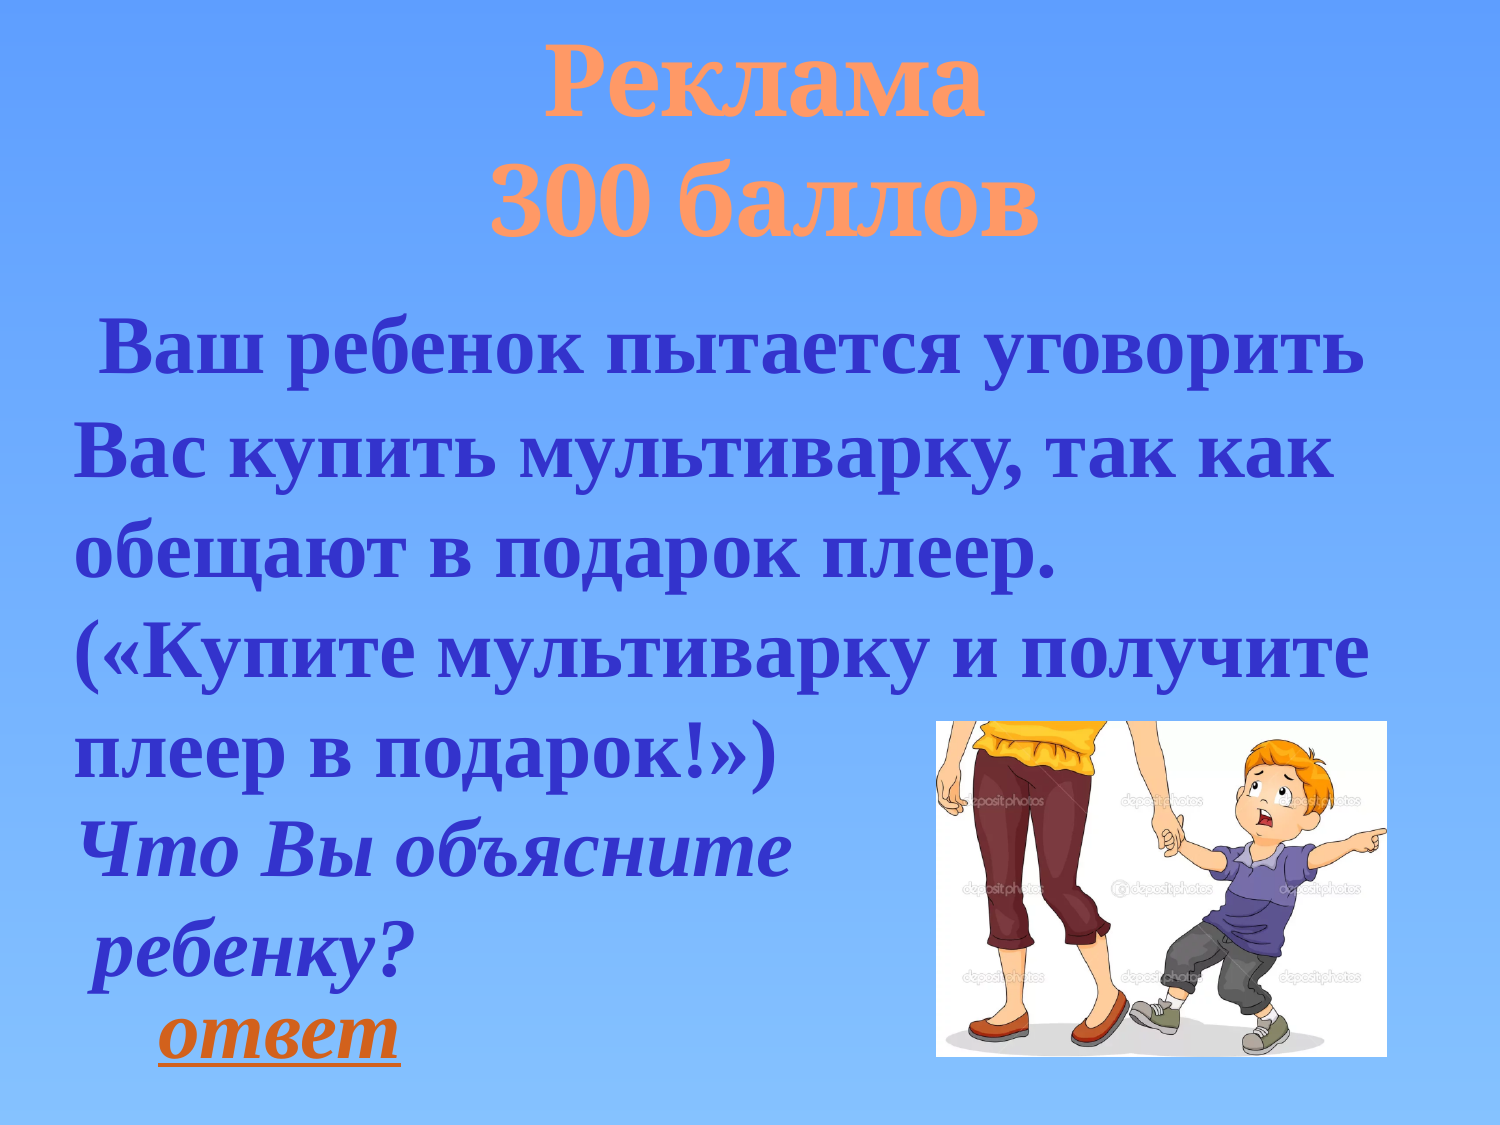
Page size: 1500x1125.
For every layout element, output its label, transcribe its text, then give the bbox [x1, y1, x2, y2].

picture [936, 721, 1387, 1057]
text_box Реклама 300 баллов [259, 8, 1273, 264]
text_box Ваш ребенок пытается уговорить Вас купить мультиварку, так как обещают в подарок плеер. («Купите мультиварку и получите плеер в подарок!») Что Вы объясните ребенку? [58, 266, 1409, 1001]
text_box ответ [143, 1001, 417, 1083]
